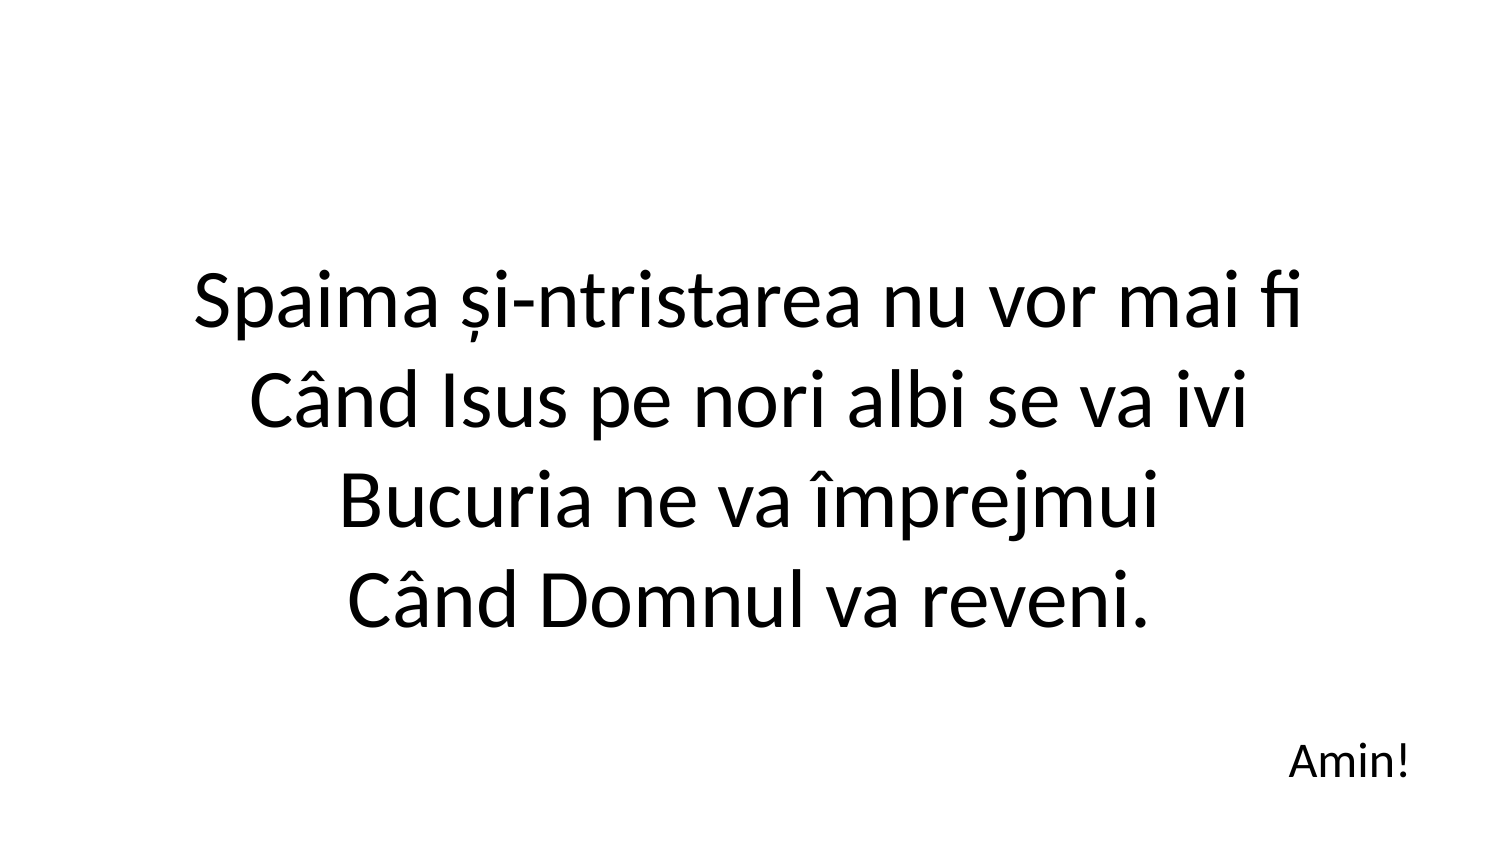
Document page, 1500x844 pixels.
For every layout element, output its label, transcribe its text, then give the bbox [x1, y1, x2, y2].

text_box Spaima și-ntristarea nu vor mai fi Când Isus pe nori albi se va ivi Bucuria ne va împrejmui Când Domnul va reveni. [179, 192, 1321, 652]
text_box Amin! [1273, 674, 1427, 795]
